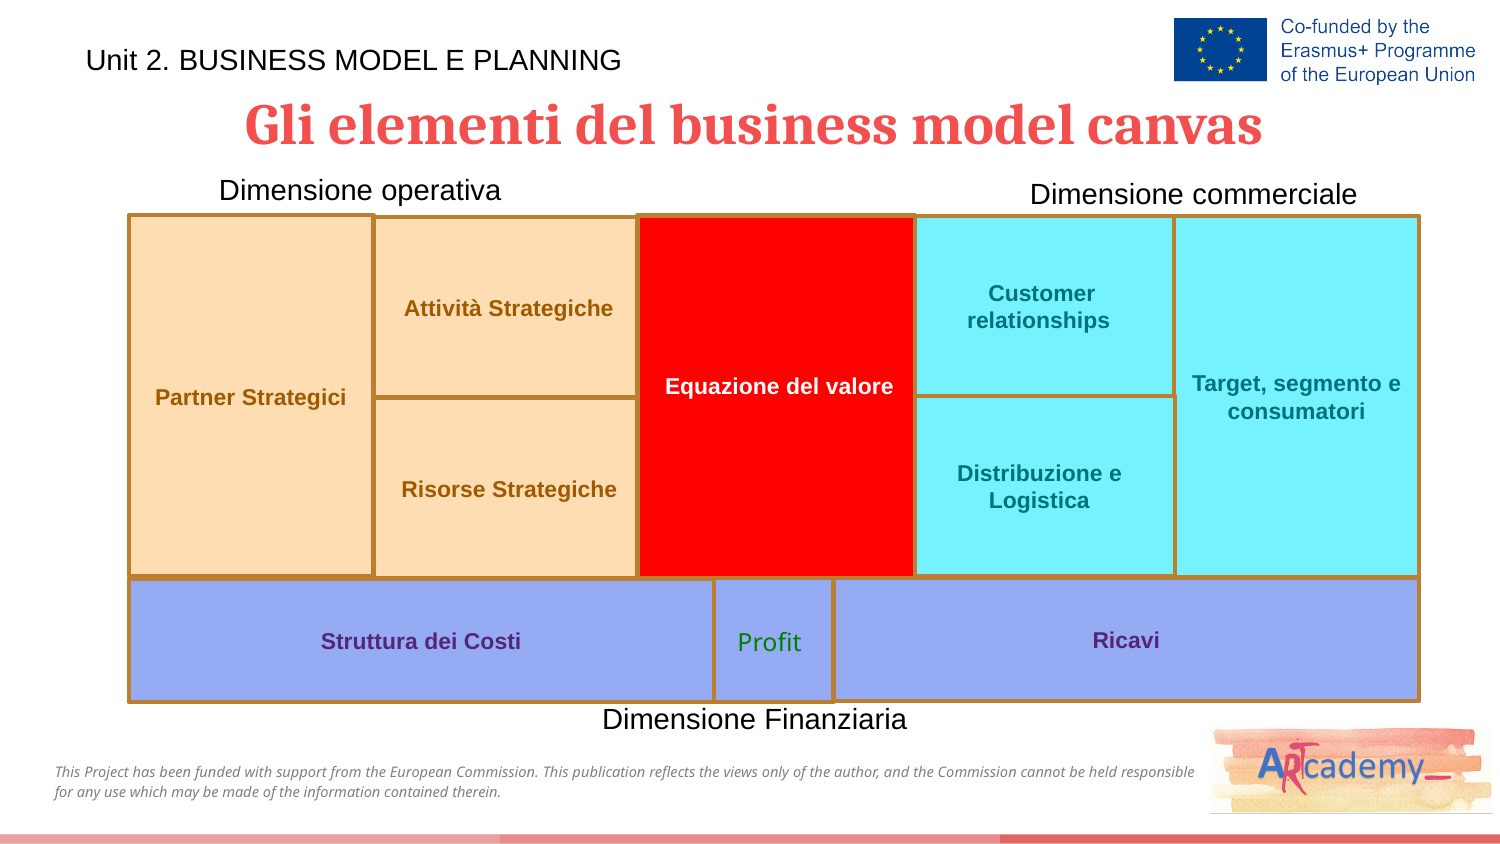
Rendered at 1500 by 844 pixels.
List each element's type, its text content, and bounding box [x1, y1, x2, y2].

text_box Gli elementi del business model canvas [17, 71, 1493, 198]
picture [1173, 18, 1475, 85]
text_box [128, 164, 1434, 744]
picture [1210, 709, 1493, 844]
text_box This Project has been funded with support from the European Commission. This publication reflects the views only of the author, and the Commission cannot be held responsible for any use which may be made of the information contained therein. [39, 754, 1205, 799]
text_box Unit 2. BUSINESS MODEL E PLANNING [70, 33, 750, 84]
